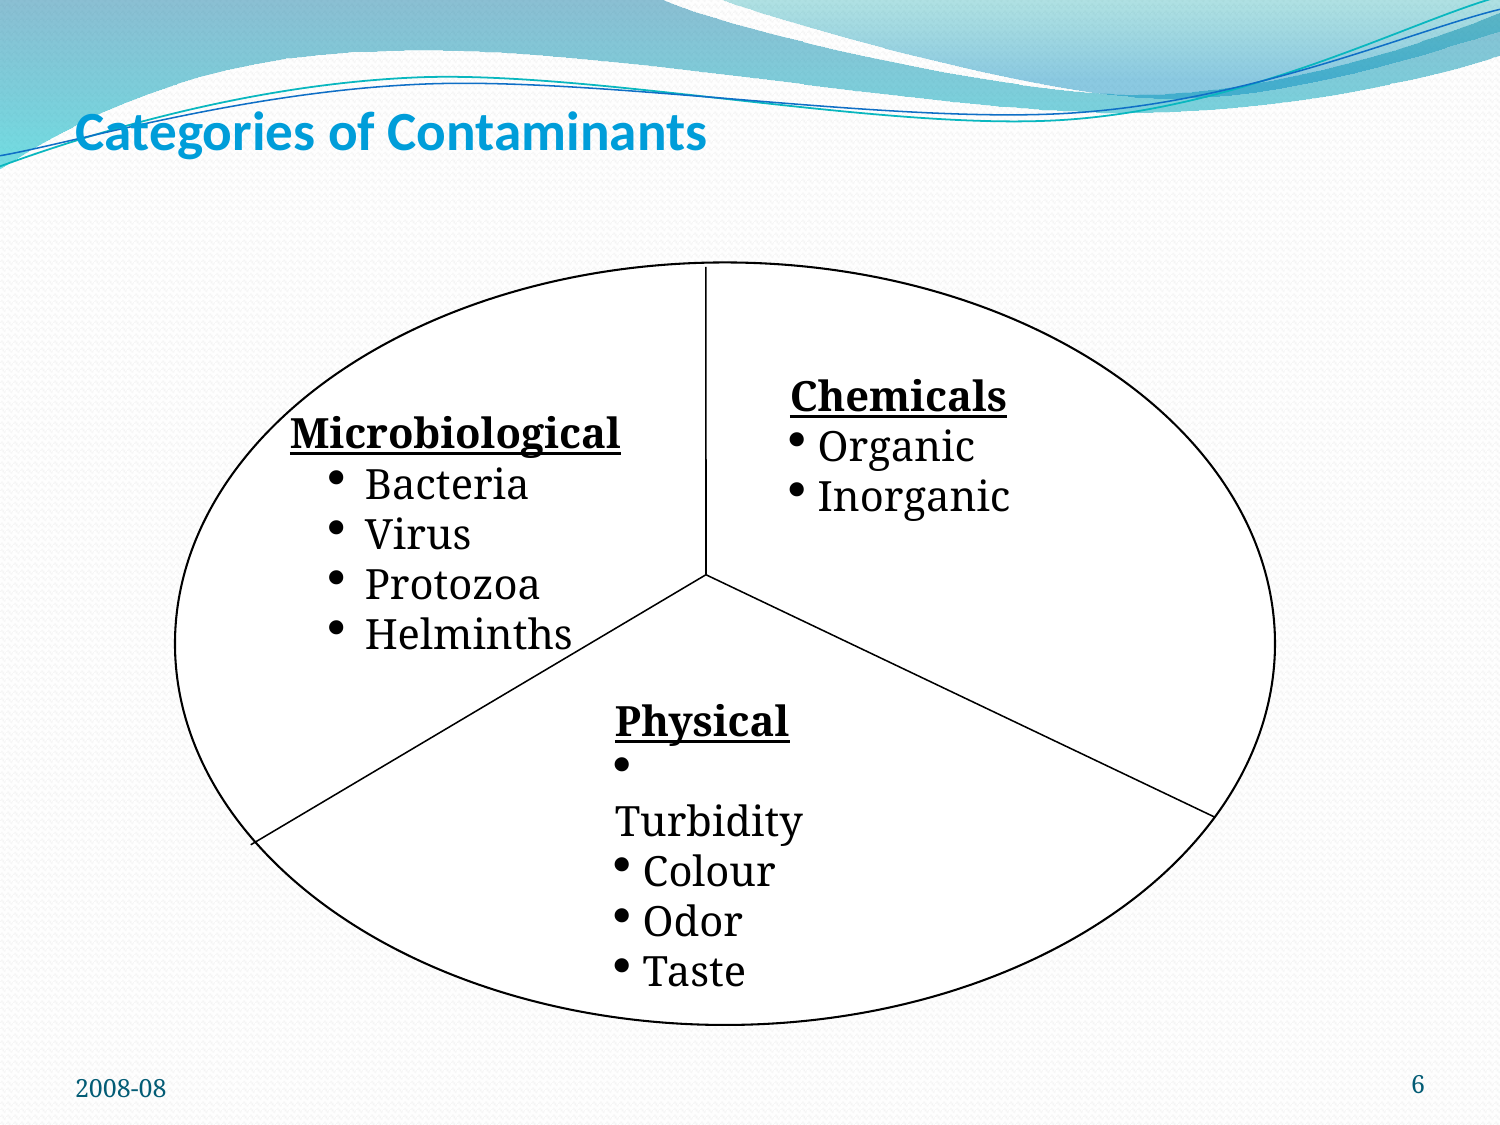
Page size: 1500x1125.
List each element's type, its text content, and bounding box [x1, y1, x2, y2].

text_box Microbiological Bacteria Virus Protozoa Helminths [274, 399, 693, 663]
title Categories of Contaminants [75, 87, 1438, 162]
text_box Physical Turbidity Colour Odor Taste [599, 687, 838, 963]
text_box Chemicals Organic Inorganic [774, 362, 1050, 573]
text_box [174, 262, 1276, 1025]
slide_number 6 [1299, 1042, 1425, 1103]
slide_number 2008-08 [75, 1042, 425, 1103]
